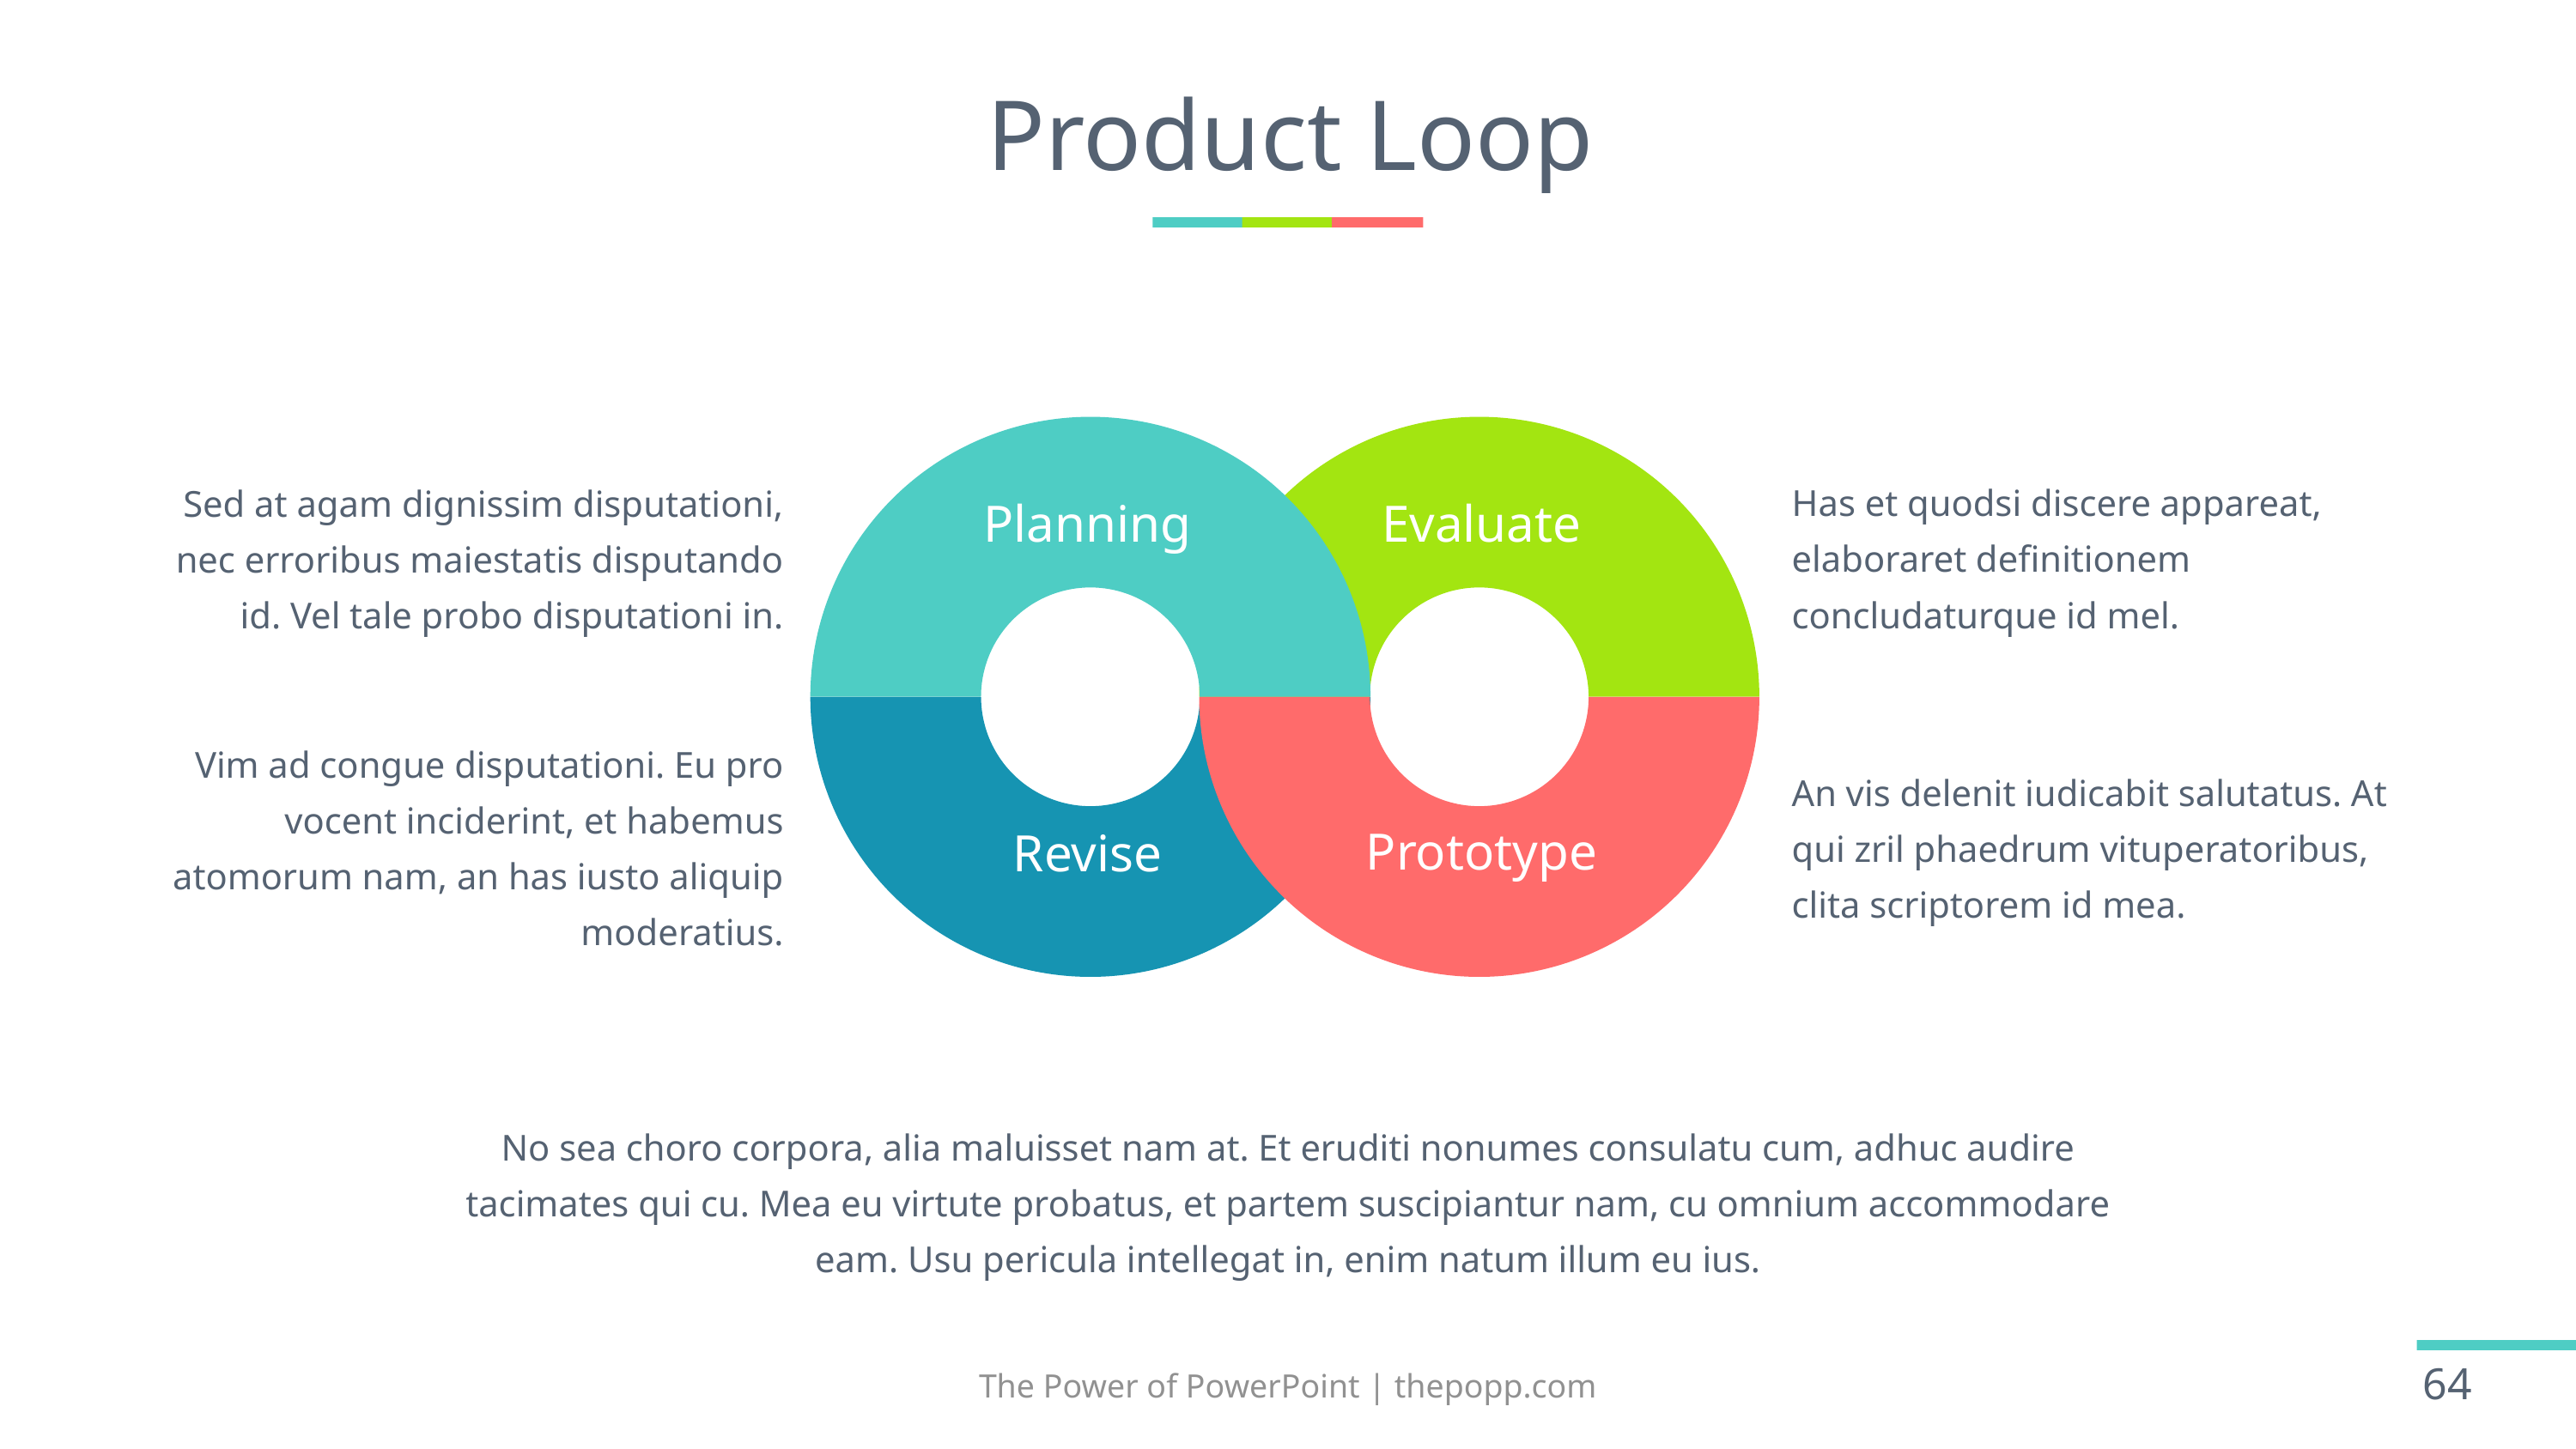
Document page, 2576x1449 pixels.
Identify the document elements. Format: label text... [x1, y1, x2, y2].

title Product Loop [69, 49, 2512, 230]
list Prototype [1309, 812, 1654, 887]
list Evaluate [1309, 484, 1654, 559]
list No sea choro corpora, alia maluisset nam at. Et eruditi nonumes consulatu cum, adhuc audire tacimates qui cu. Mea eu virtute probatus, et partem suscipiantur nam, cu omnium accommodare eam. Usu pericula intellegat in, enim natum illum eu ius. [450, 1088, 2126, 1304]
list Has et quodsi discere appareat, elaboraret definitionem concludaturque id mel. [1778, 416, 2428, 688]
footer The Power of PowerPoint | thepopp.com [853, 1349, 1723, 1427]
list Sed at agam dignissim disputationi, nec erroribus maiestatis disputando id. Vel tale probo disputationi in. [147, 416, 797, 688]
slide_number 64 [2409, 1351, 2576, 1421]
list Vim ad congue disputationi. Eu pro vocent inciderint, et habemus atomorum nam, an has iusto aliquip moderatius. [147, 706, 797, 977]
list Revise [915, 814, 1260, 888]
list Planning [915, 484, 1260, 559]
list An vis delenit iudicabit salutatus. At qui zril phaedrum vituperatoribus, clita scriptorem id mea. [1778, 706, 2428, 977]
